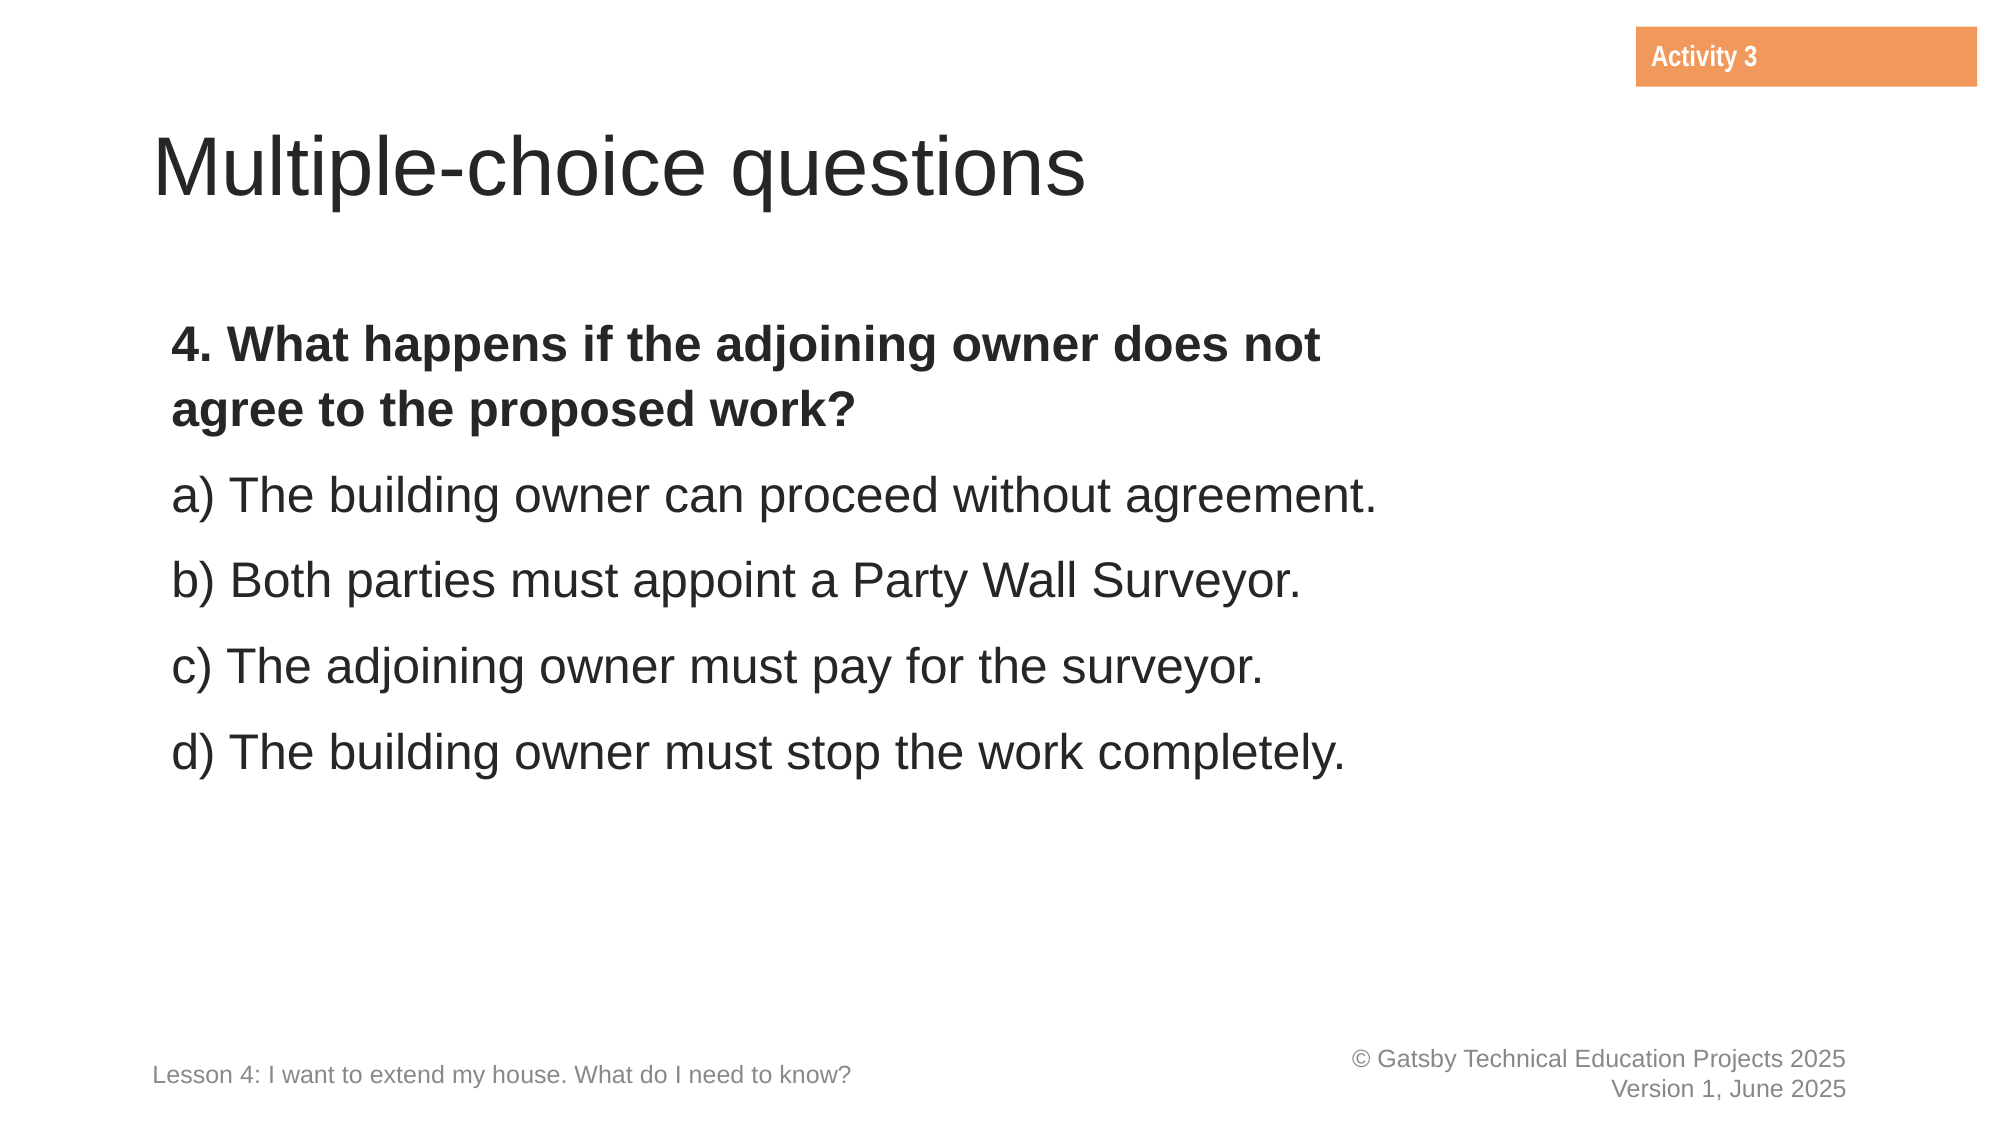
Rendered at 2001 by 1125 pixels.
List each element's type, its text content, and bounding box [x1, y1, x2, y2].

title Multiple-choice questions [137, 59, 1863, 278]
list Activity 3 [1636, 26, 1978, 87]
list 4. What happens if the adjoining owner does not agree to the proposed work? a) The building owner can proceed without agreement. b) Both parties must appoint a Party Wall Surveyor. c) The adjoining owner must pay for the surveyor. d) The building owner must stop the work completely. [137, 299, 1404, 1014]
list Lesson 4: I want to extend my house. What do I need to know? [137, 1042, 905, 1103]
